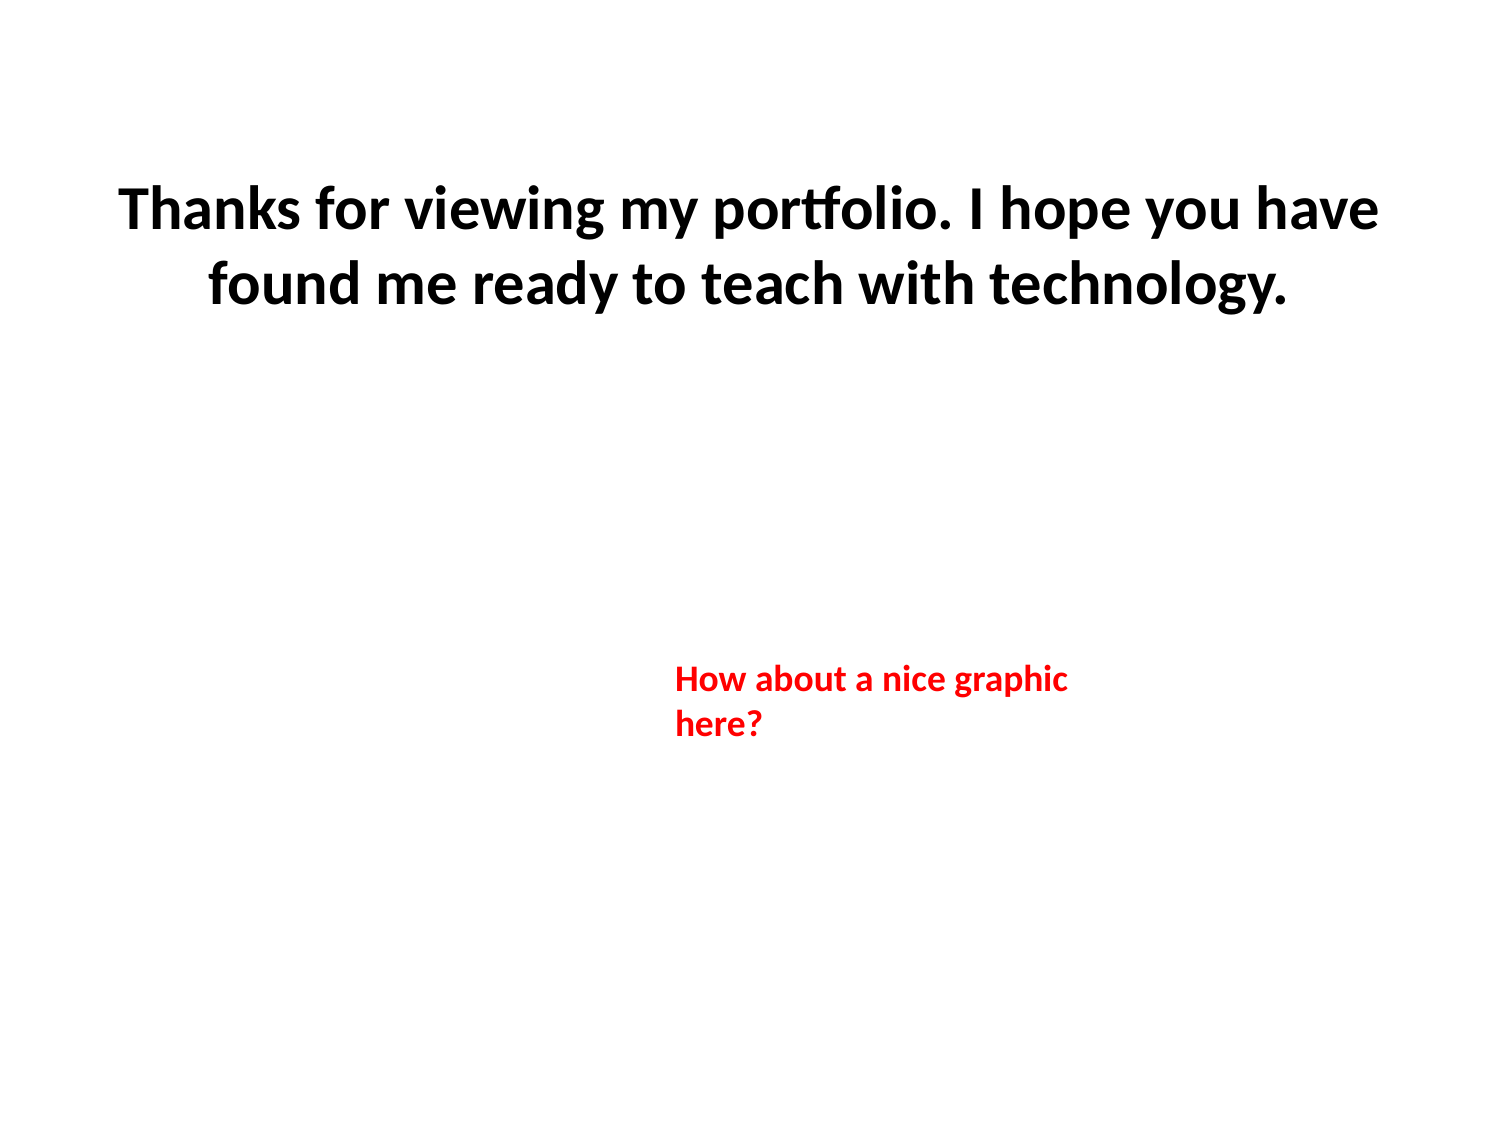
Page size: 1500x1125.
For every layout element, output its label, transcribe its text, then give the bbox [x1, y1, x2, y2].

text_box How about a nice graphic here? [660, 646, 1091, 752]
title Thanks for viewing my portfolio. I hope you have found me ready to teach with technology. [75, 62, 1425, 422]
